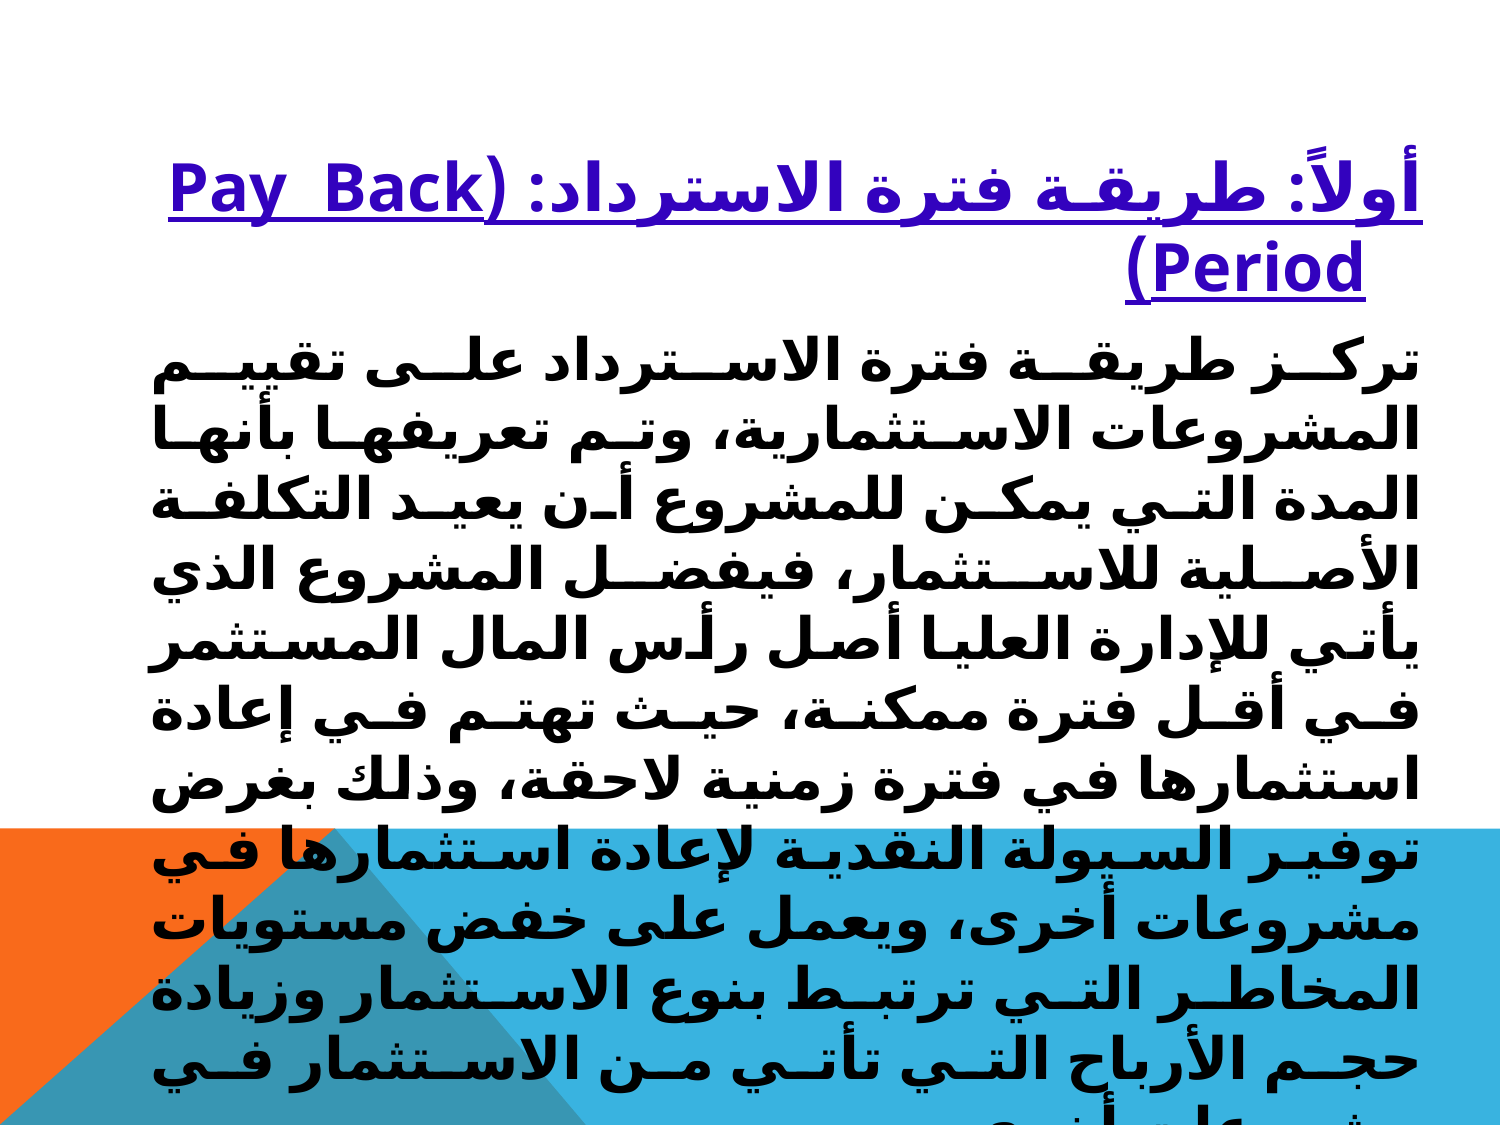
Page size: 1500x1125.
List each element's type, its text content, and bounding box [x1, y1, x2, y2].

list أولاً: طريقة فترة الاسترداد: (Pay Back Period) تركز طريقة فترة الاسترداد على تقييم المشروعات الاستثمارية، وتم تعريفها بأنها المدة التي يمكن للمشروع أن يعيد التكلفة الأصلية للاستثمار، فيفضل المشروع الذي يأتي للإدارة العليا أصل رأس المال المستثمر في أقل فترة ممكنة، حيث تهتم في إعادة استثمارها في فترة زمنية لاحقة، وذلك بغرض توفير السيولة النقدية لإعادة استثمارها في مشروعات أخرى، ويعمل على خفض مستويات المخاطر التي ترتبط بنوع الاستثمار وزيادة حجم الأرباح التي تأتي من الاستثمار في مشروعات أخرى. . [135, 137, 1438, 768]
